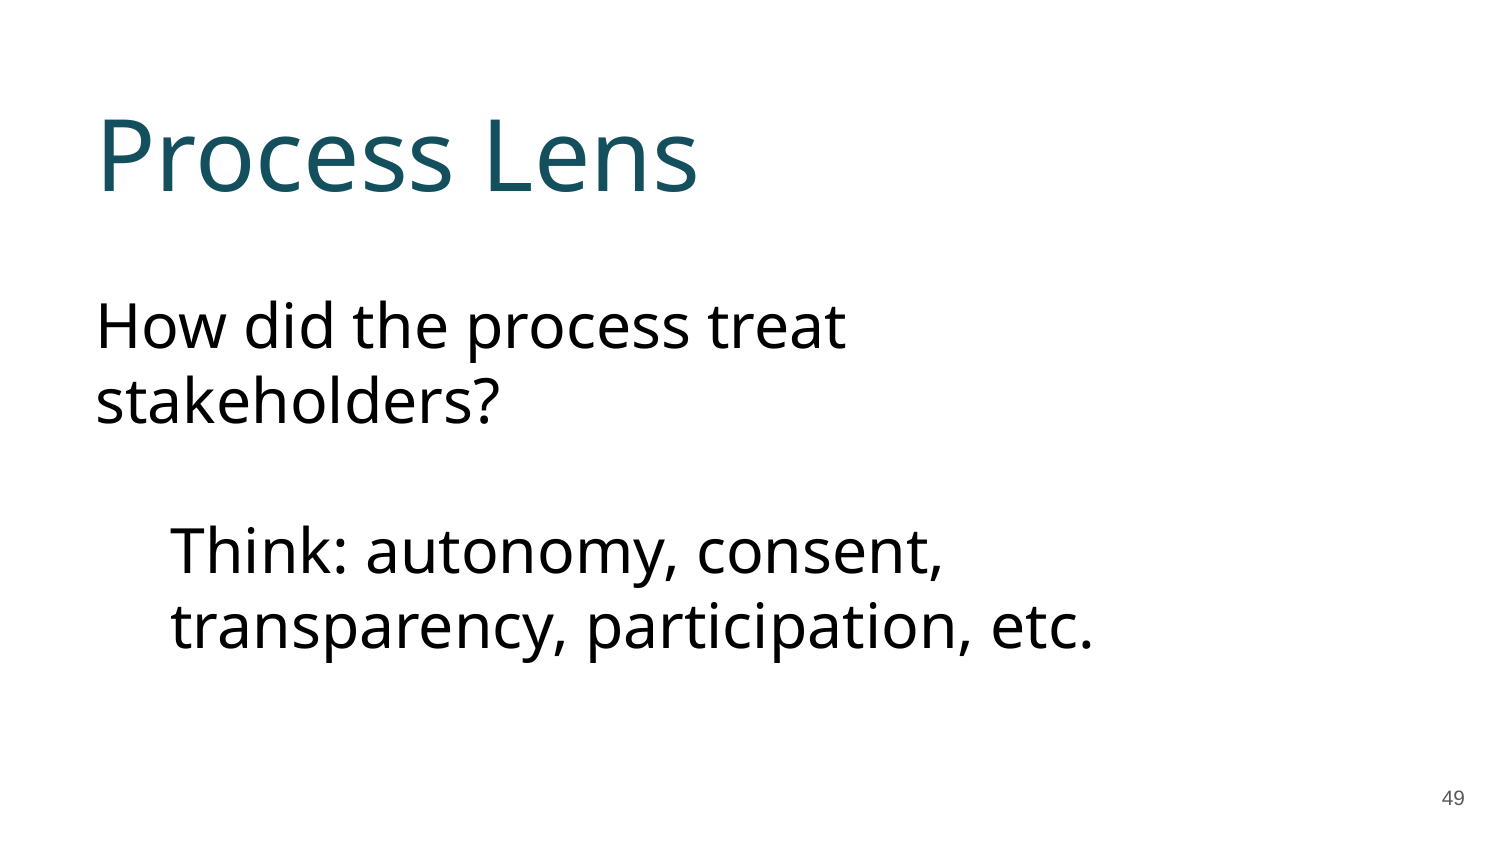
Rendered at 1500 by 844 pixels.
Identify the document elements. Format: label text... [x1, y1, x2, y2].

slide_number 49 [1389, 764, 1480, 830]
title Process Lens How did the process treat stakeholders? Think: autonomy, consent, transparency, participation, etc. [80, 73, 1125, 829]
